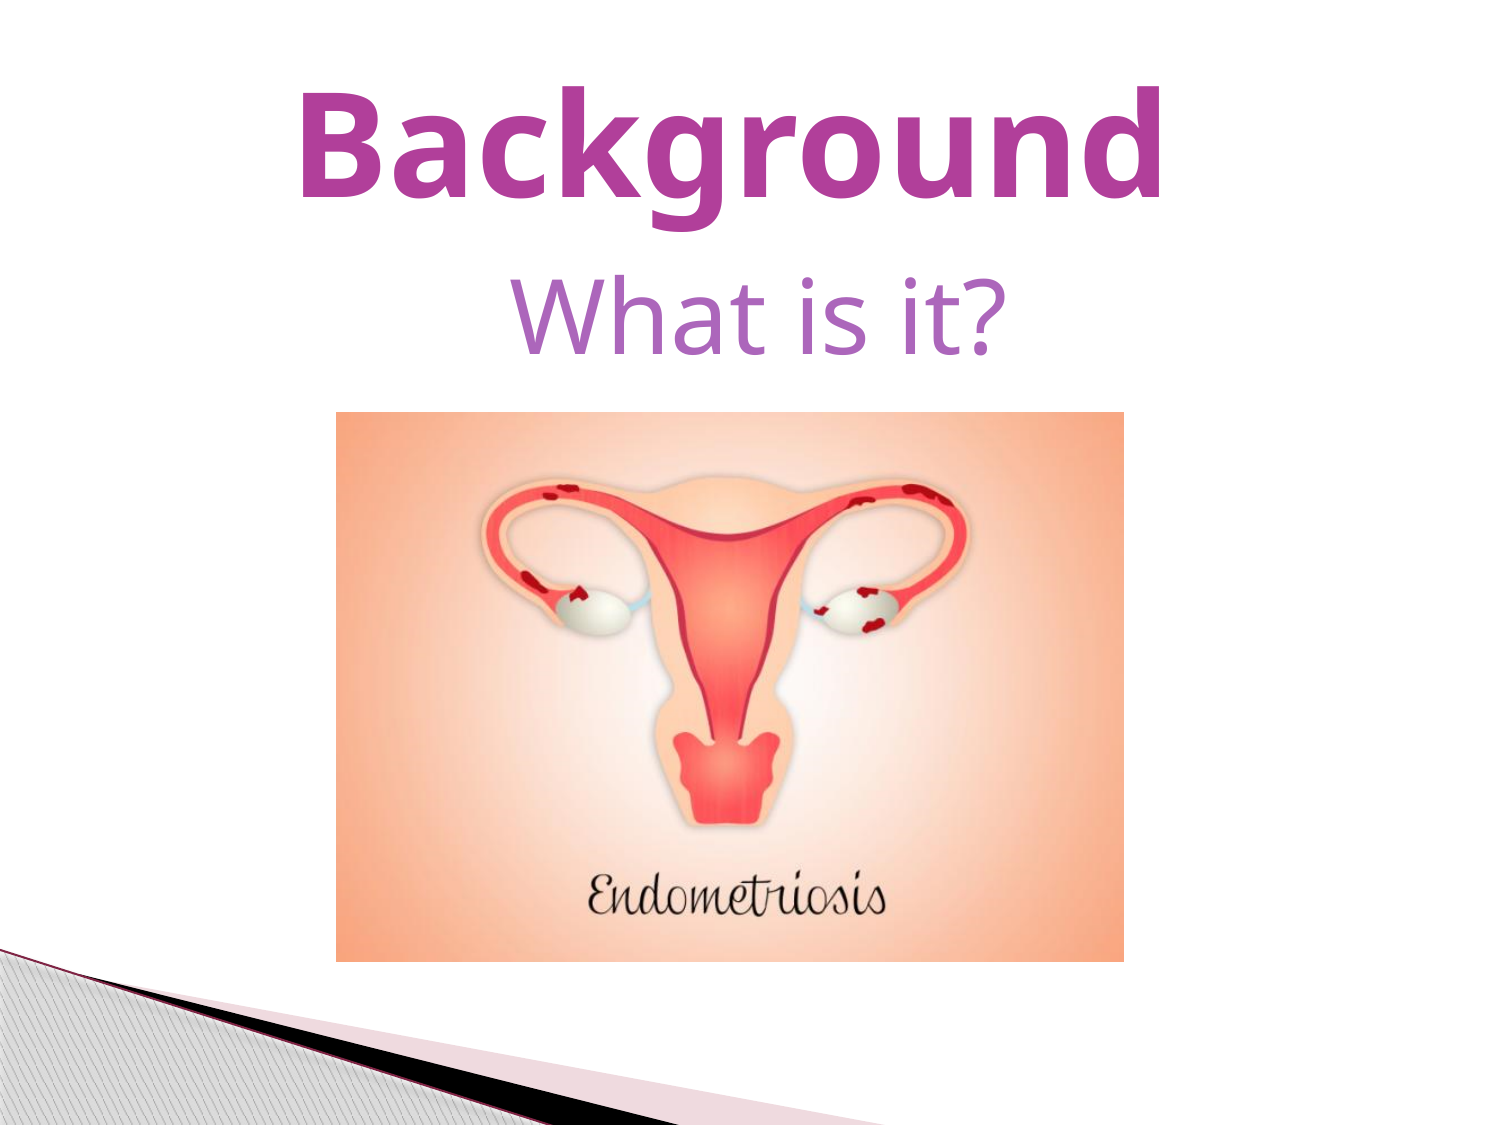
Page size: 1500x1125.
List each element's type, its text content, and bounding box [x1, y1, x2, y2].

picture [336, 412, 1125, 962]
title Background [75, 45, 1425, 233]
list What is it? [75, 243, 1425, 986]
